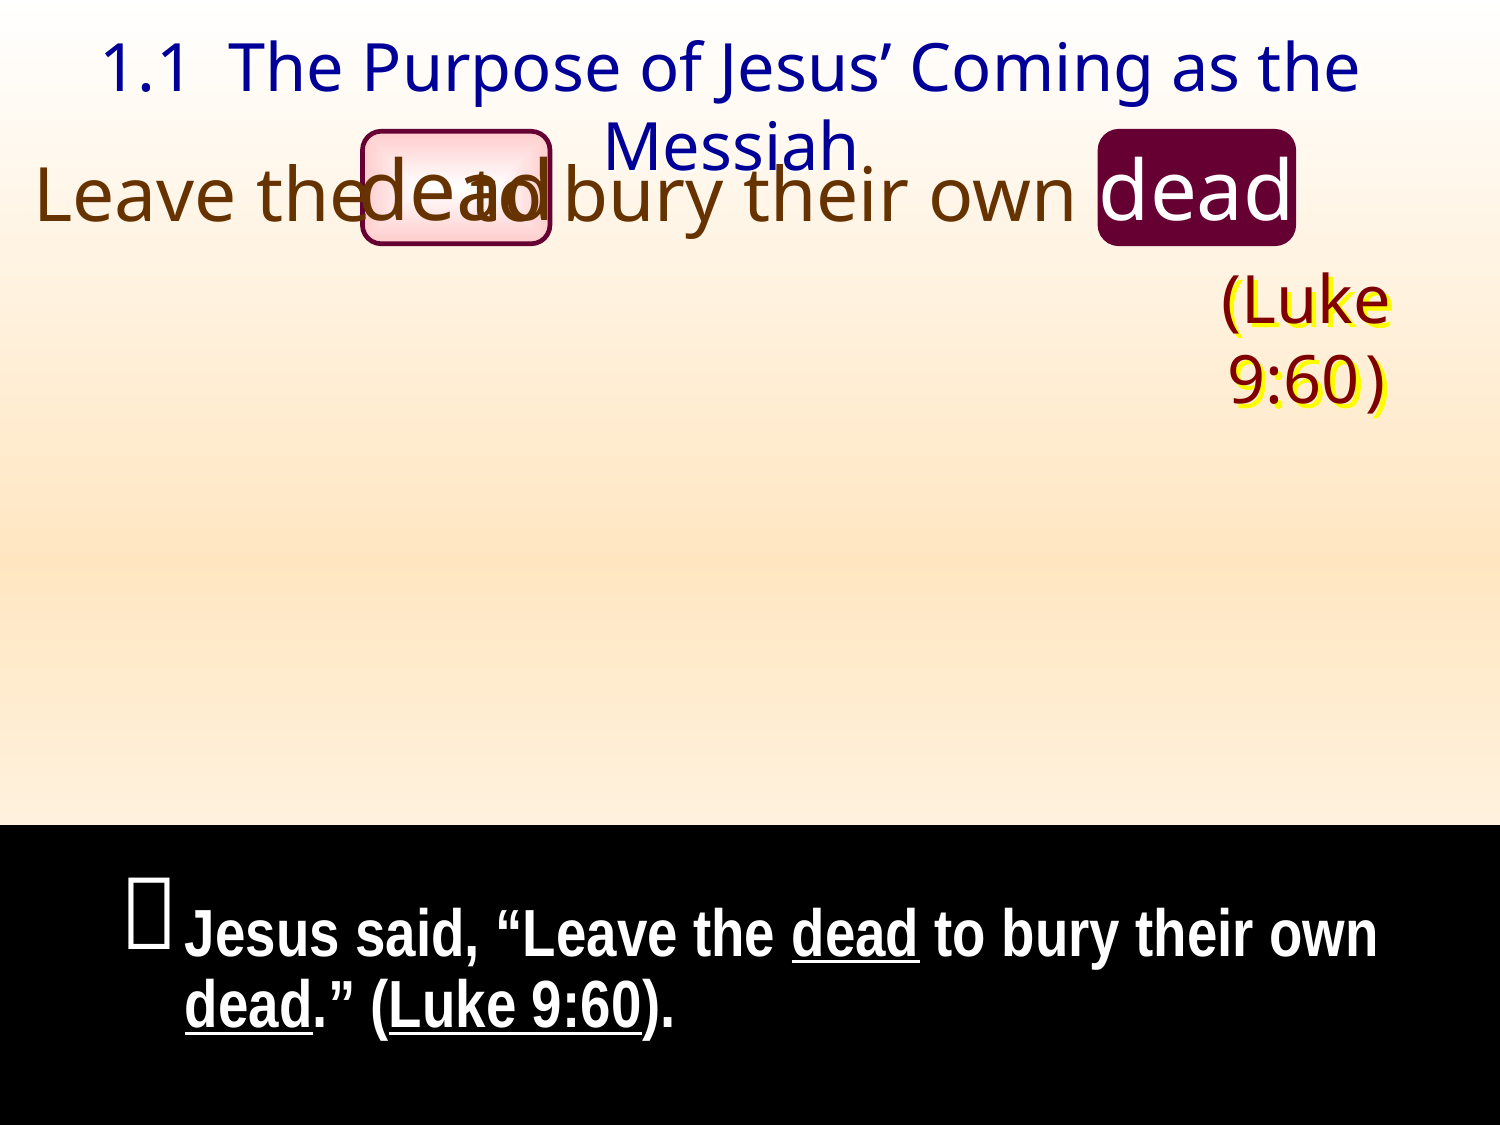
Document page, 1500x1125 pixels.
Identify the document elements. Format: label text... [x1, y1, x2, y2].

text_box [0, 826, 1500, 1125]
text_box dead [1100, 131, 1294, 244]
text_box 1.1 The Purpose of Jesus’ Coming as the Messiah [49, 16, 1413, 192]
text_box dead [362, 131, 550, 244]
text_box Leave the [62, 162, 363, 238]
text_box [104, 884, 1401, 1051]
text_box (Luke 9:60 ) [1137, 249, 1475, 425]
text_box to bury their own [562, 162, 1113, 238]
